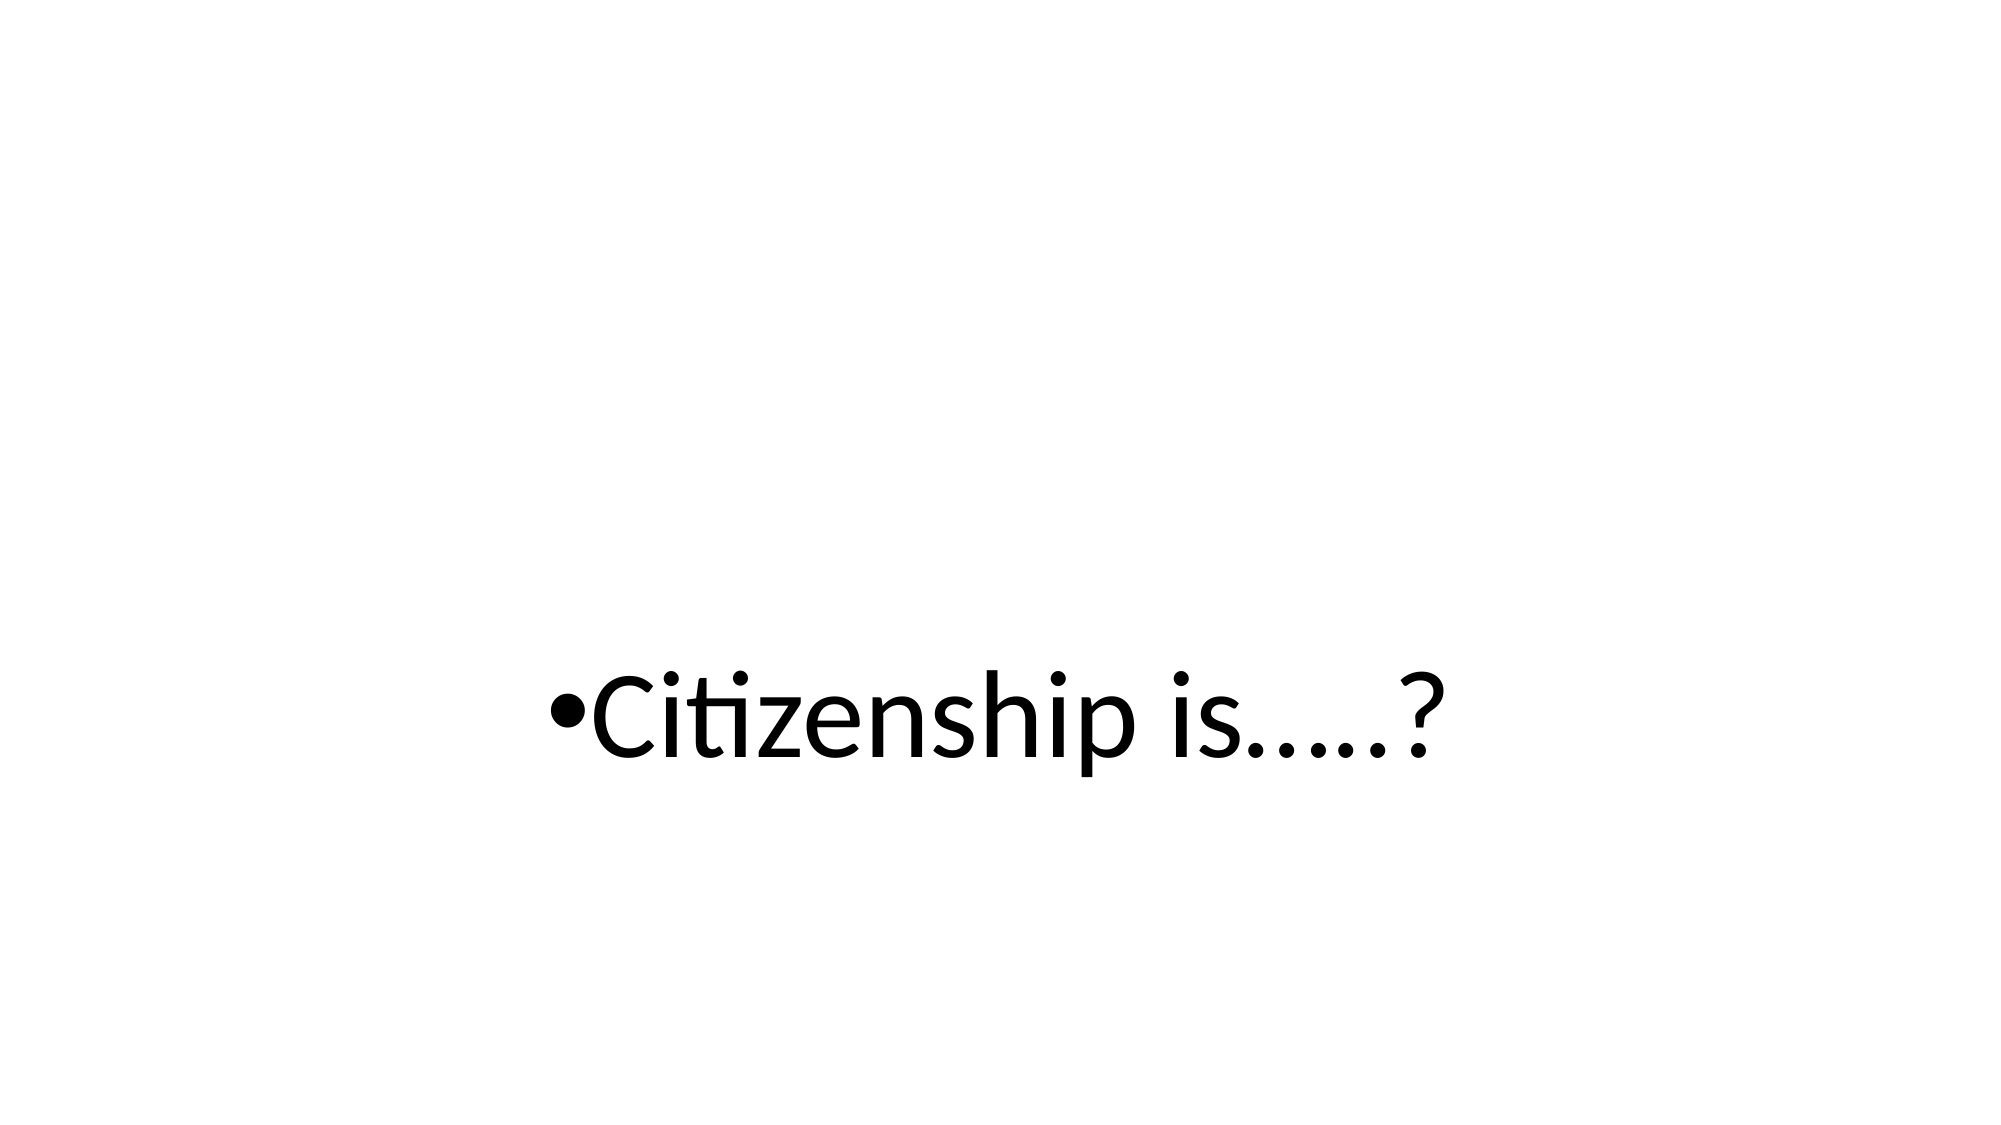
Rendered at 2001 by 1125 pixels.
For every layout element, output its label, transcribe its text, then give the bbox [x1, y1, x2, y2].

list Citizenship is…..? [137, 299, 1863, 1014]
